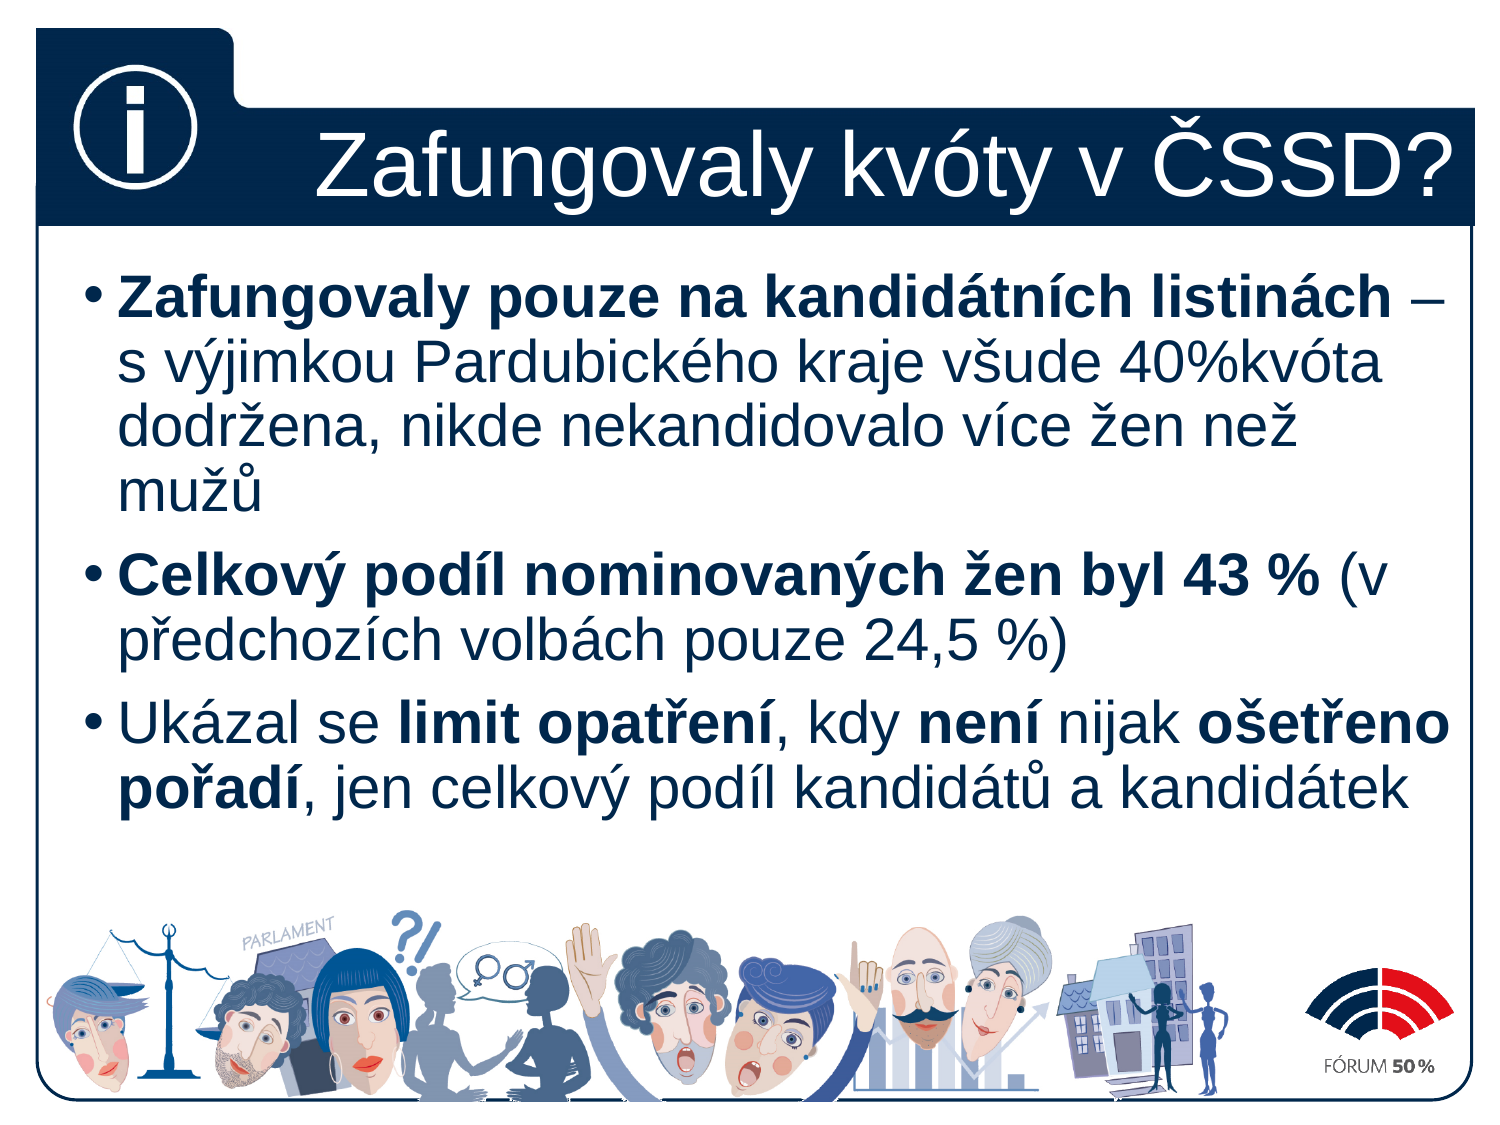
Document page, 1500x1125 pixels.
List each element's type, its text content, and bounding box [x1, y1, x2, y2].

picture [44, 900, 1240, 1102]
title Zafungovaly kvóty v ČSSD? [229, 107, 1473, 226]
picture [36, 28, 1475, 226]
picture [1305, 968, 1454, 1073]
list Zafungovaly pouze na kandidátních listinách – s výjimkou Pardubického kraje všude 40%kvóta dodržena, nikde nekandidovalo více žen než mužů Celkový podíl nominovaných žen byl 43 % (v předchozích volbách pouze 24,5 %) Ukázal se limit opatření, kdy není nijak ošetřeno pořadí, jen celkový podíl kandidátů a kandidátek [68, 257, 1473, 901]
